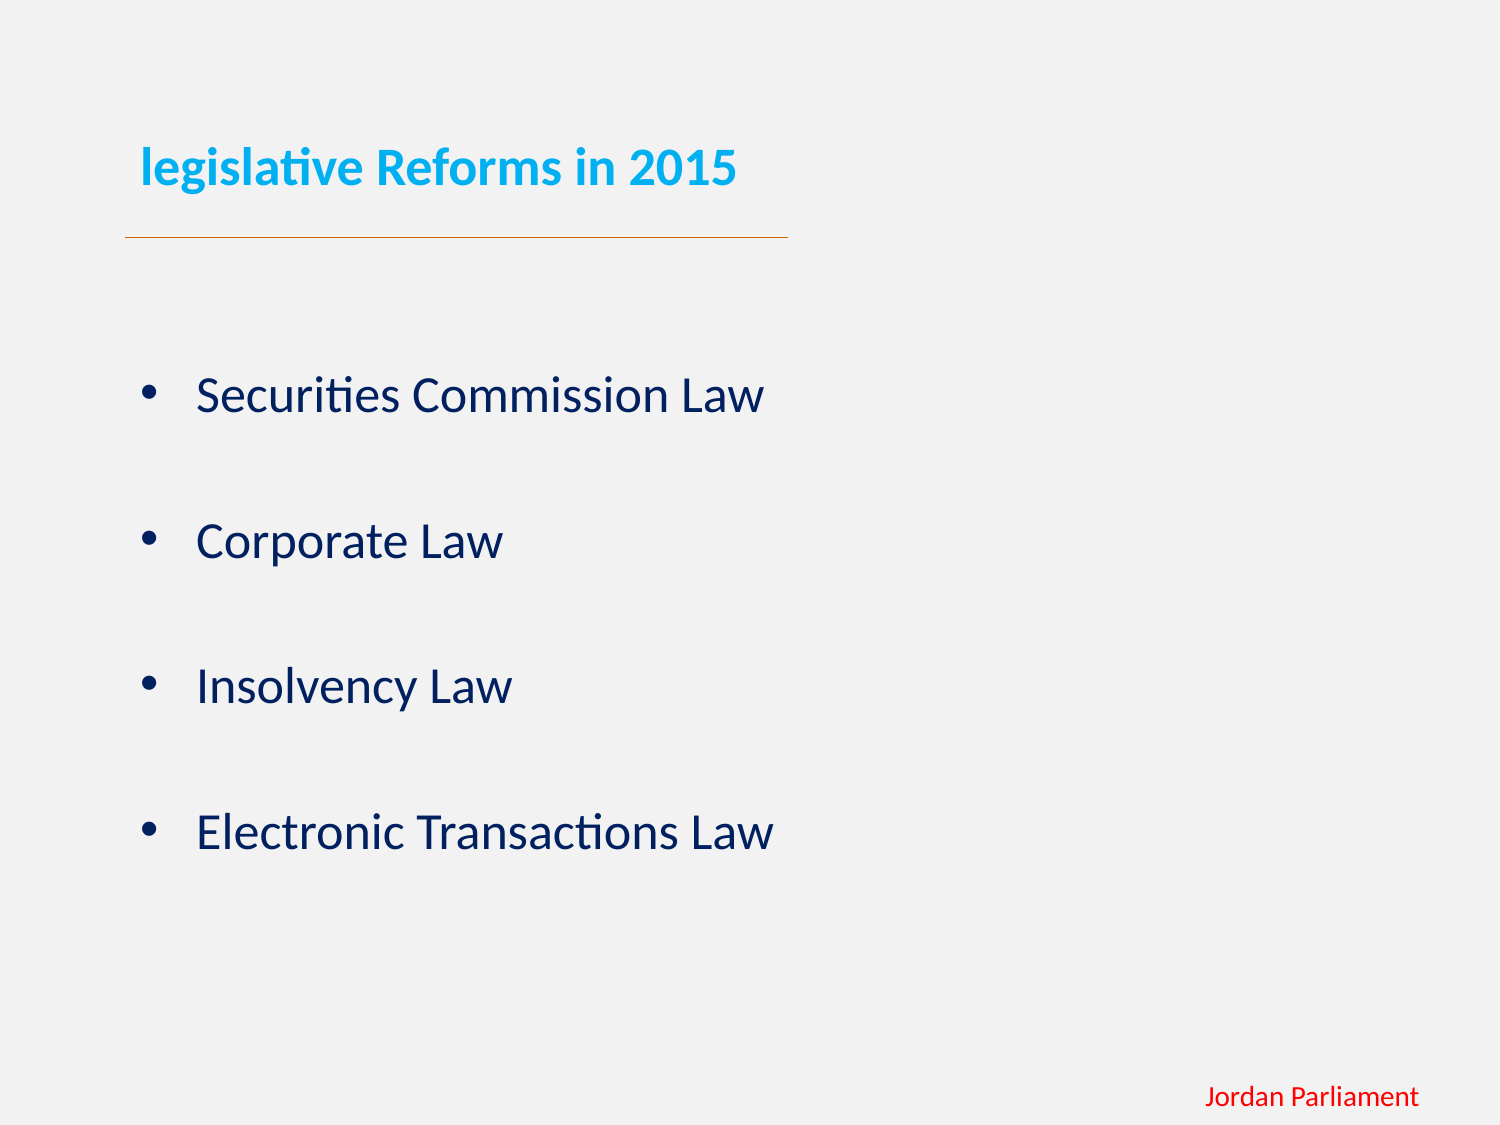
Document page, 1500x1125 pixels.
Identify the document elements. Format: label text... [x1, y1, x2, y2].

footer Jordan Parliament [1131, 1065, 1494, 1125]
title legislative Reforms in 2015 [125, 50, 788, 213]
list Securities Commission Law Corporate Law Insolvency Law Electronic Transactions Law [125, 262, 1313, 1025]
